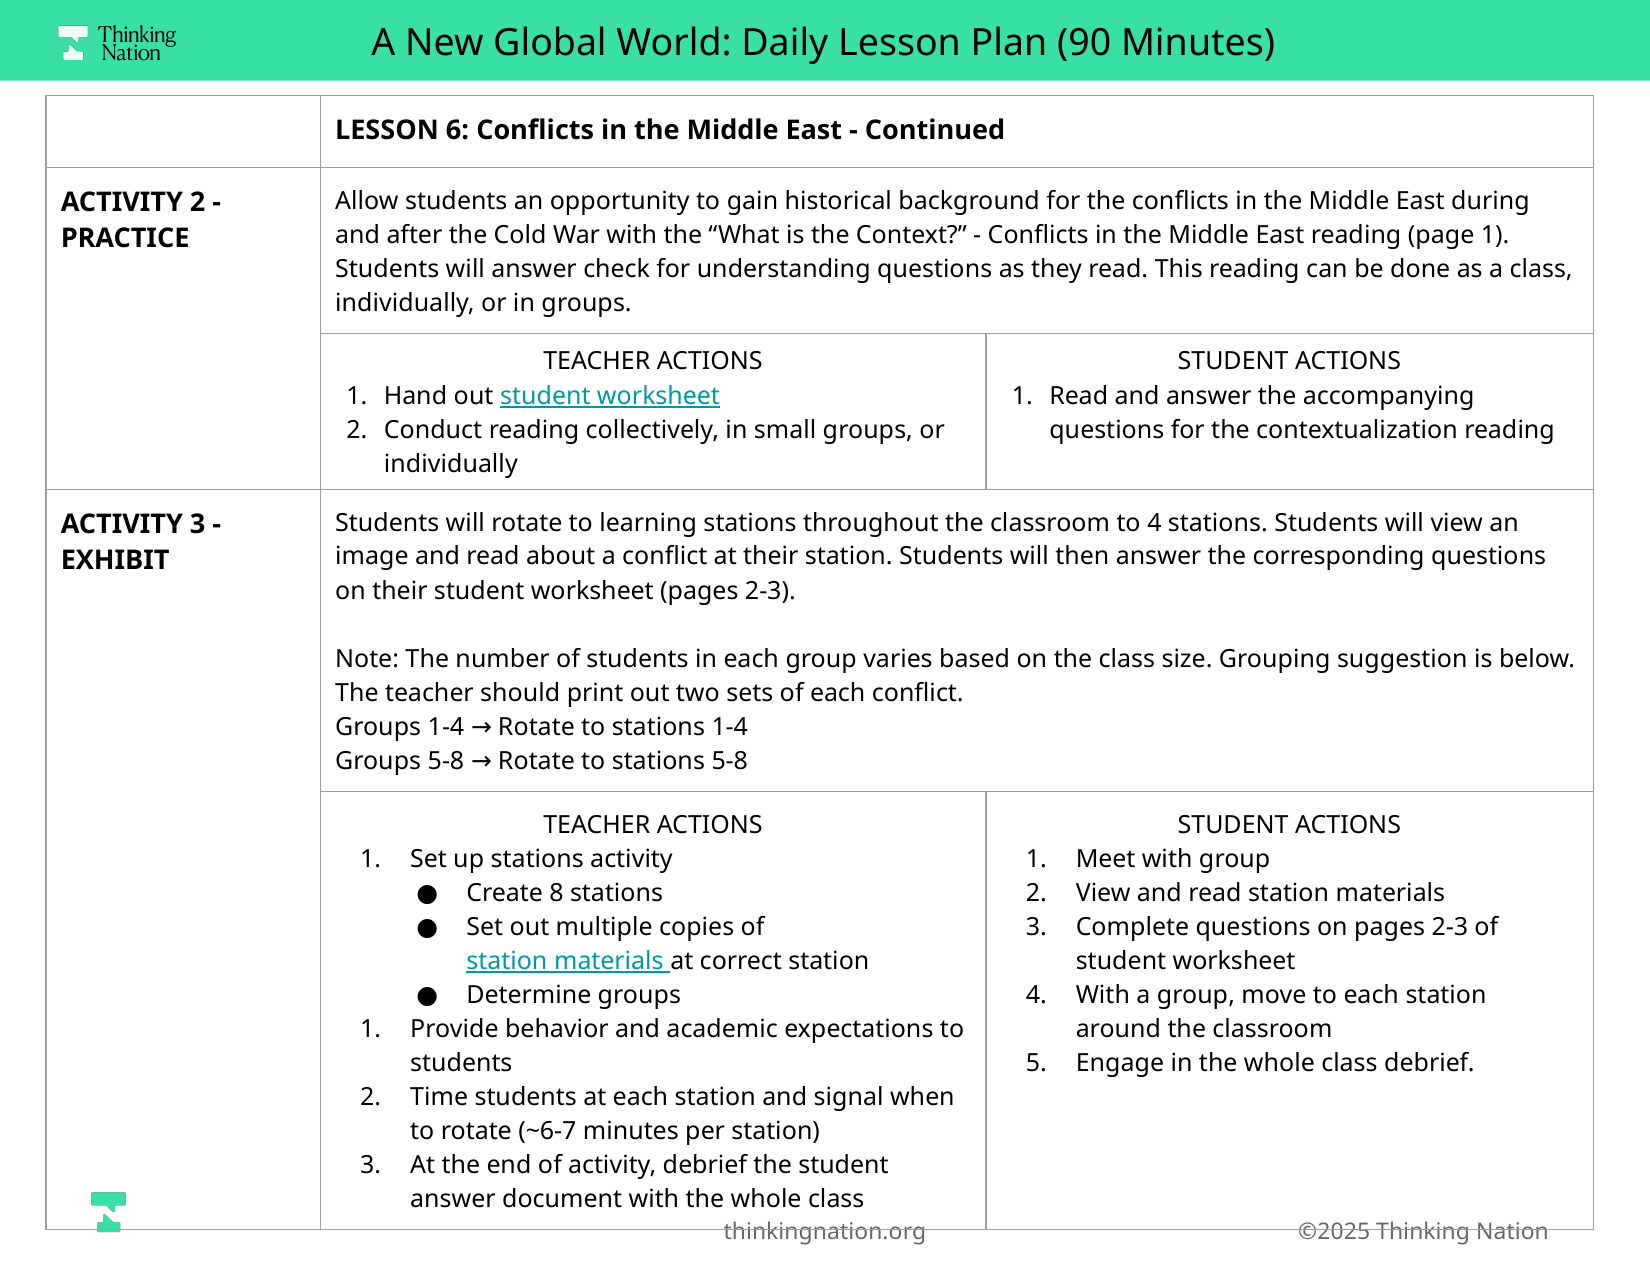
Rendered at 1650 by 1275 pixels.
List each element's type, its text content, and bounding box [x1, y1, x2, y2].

text_box A New Global World: Daily Lesson Plan (90 Minutes) [0, 0, 1650, 81]
text_box thinkingnation.org [629, 1230, 1021, 1240]
table_cell ACTIVITY 3 - EXHIBIT [47, 490, 320, 1229]
table_cell TEACHER ACTIONS Set up stations activity Create 8 stations Set out multiple copies of station materials at correct station Determine groups Provide behavior and academic expectations to students Time students at each station and signal when to rotate (~6-7 minutes per station) At the end of activity, debrief the student answer document with the whole class [321, 792, 985, 1229]
table_header LESSON 6: Conflicts in the Middle East - Continued [321, 96, 1593, 167]
text_box ©2025 Thinking Nation [1174, 1230, 1566, 1240]
table_header [47, 96, 320, 167]
table_cell ACTIVITY 2 - PRACTICE [47, 168, 320, 489]
table_cell STUDENT ACTIONS Meet with group View and read station materials Complete questions on pages 2-3 of student worksheet With a group, move to each station around the classroom Engage in the whole class debrief. [987, 792, 1593, 1229]
picture [45, 14, 180, 85]
table_cell TEACHER ACTIONS Hand out student worksheet Conduct reading collectively, in small groups, or individually [321, 334, 985, 489]
table_cell STUDENT ACTIONS Read and answer the accompanying questions for the contextualization reading [987, 334, 1593, 489]
table_cell Allow students an opportunity to gain historical background for the conflicts in the Middle East during and after the Cold War with the “What is the Context?” - Conflicts in the Middle East reading (page 1). Students will answer check for understanding questions as they read. This reading can be done as a class, individually, or in groups. [321, 168, 1593, 333]
table_cell Students will rotate to learning stations throughout the classroom to 4 stations. Students will view an image and read about a conflict at their station. Students will then answer the corresponding questions on their student worksheet (pages 2-3). Note: The number of students in each group varies based on the class size. Grouping suggestion is below. The teacher should print out two sets of each conflict. Groups 1-4 → Rotate to stations 1-4 Groups 5-8 → Rotate to stations 5-8 [321, 490, 1593, 791]
picture [80, 1184, 136, 1240]
